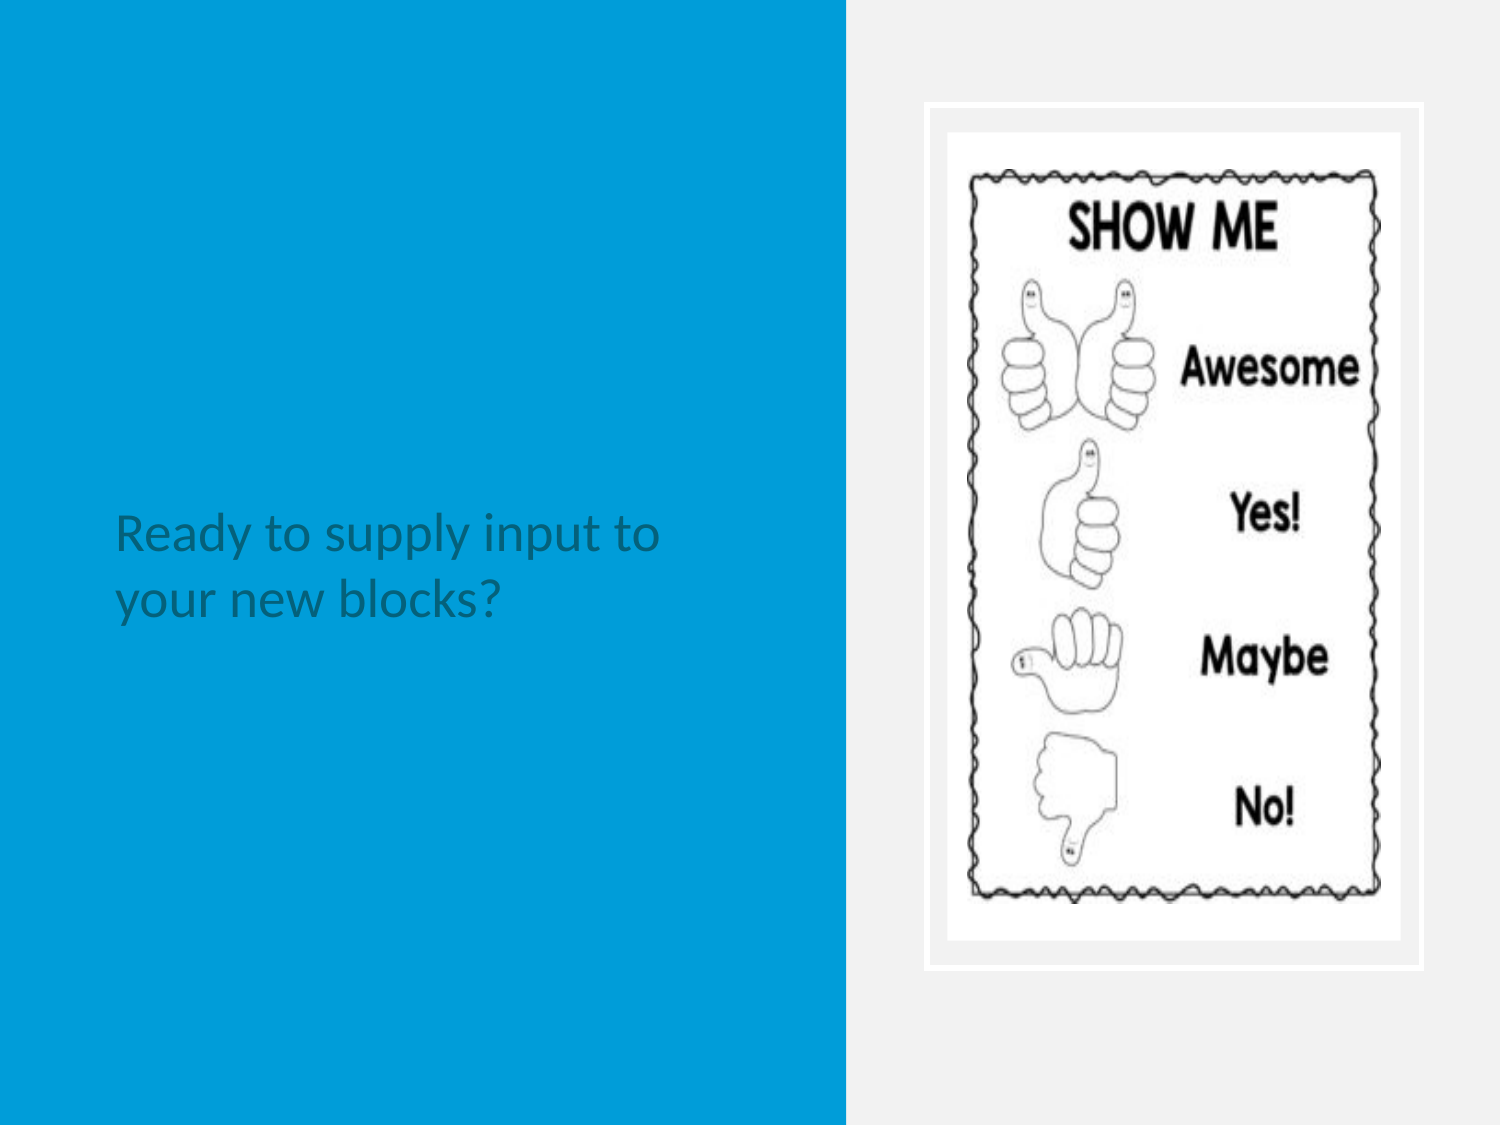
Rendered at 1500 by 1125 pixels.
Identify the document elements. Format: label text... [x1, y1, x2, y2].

title Ready to supply input to your new blocks? [85, 464, 736, 660]
text_box [945, 130, 1403, 943]
text_box [848, 0, 1500, 1125]
picture [967, 169, 1381, 904]
text_box [925, 103, 1423, 970]
text_box [0, 0, 848, 1125]
